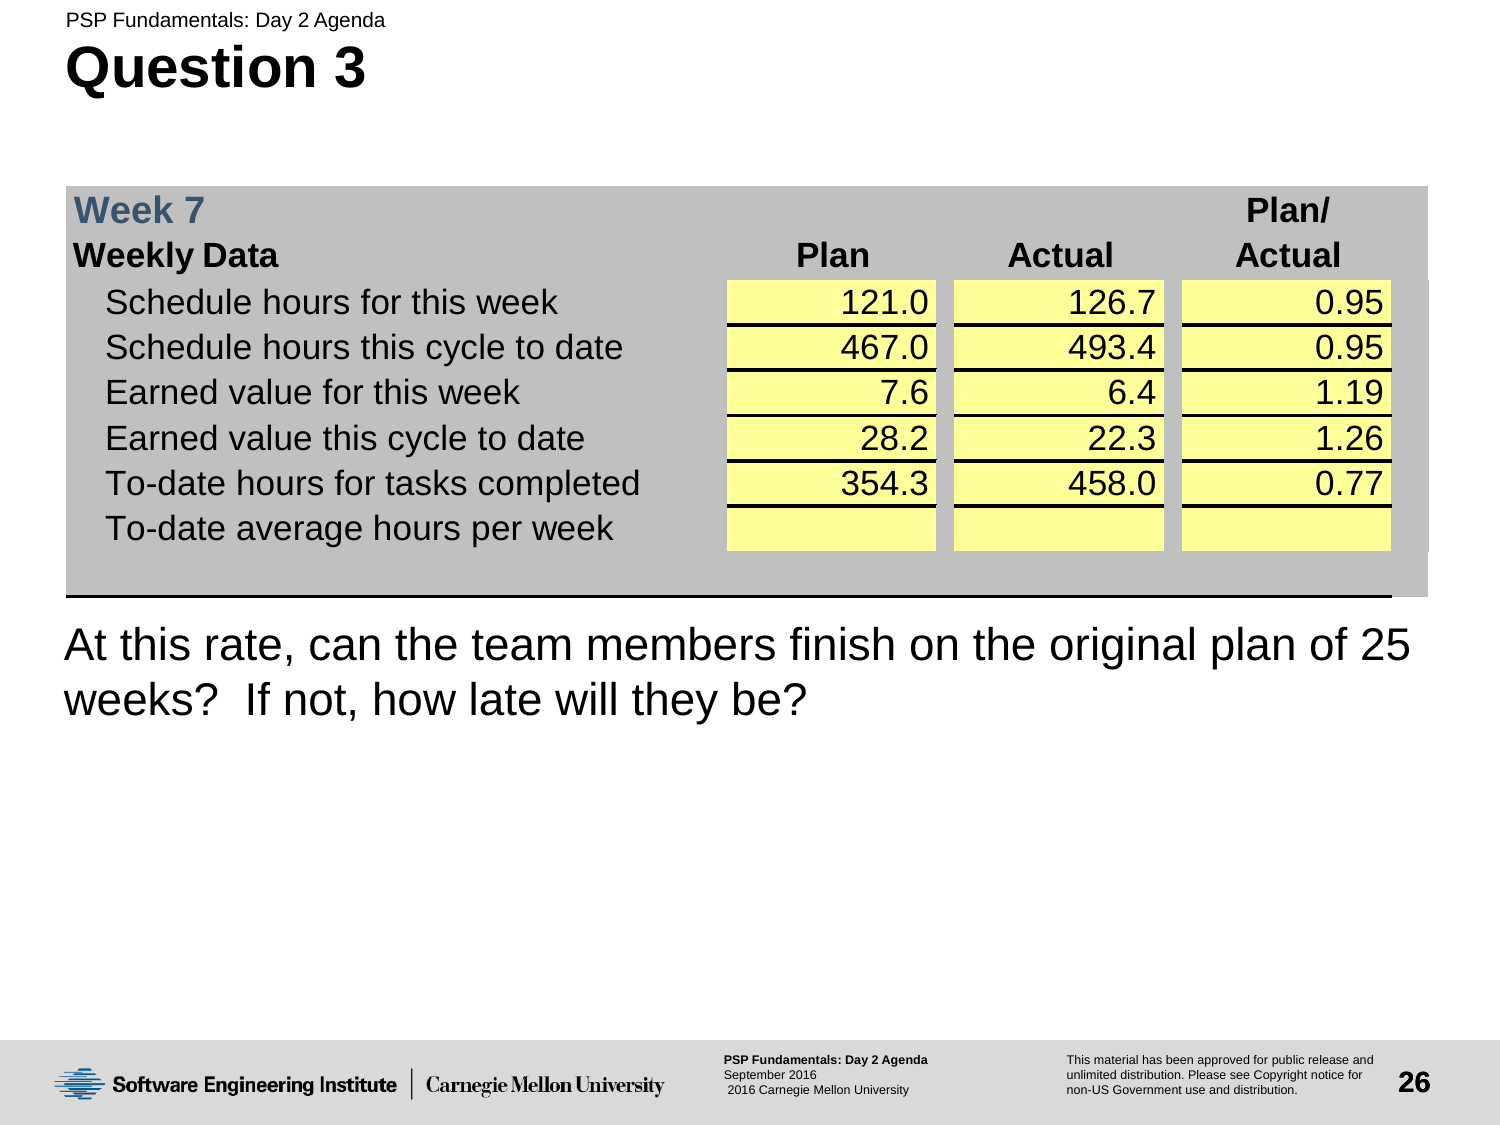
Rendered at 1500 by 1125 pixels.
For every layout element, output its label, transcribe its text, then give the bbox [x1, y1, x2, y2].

title Question 3 [65, 37, 1430, 148]
list At this rate, can the team members finish on the original plan of 25 weeks? If not, how late will they be? [63, 614, 1430, 903]
picture [46, 1061, 673, 1104]
picture [63, 184, 1430, 599]
